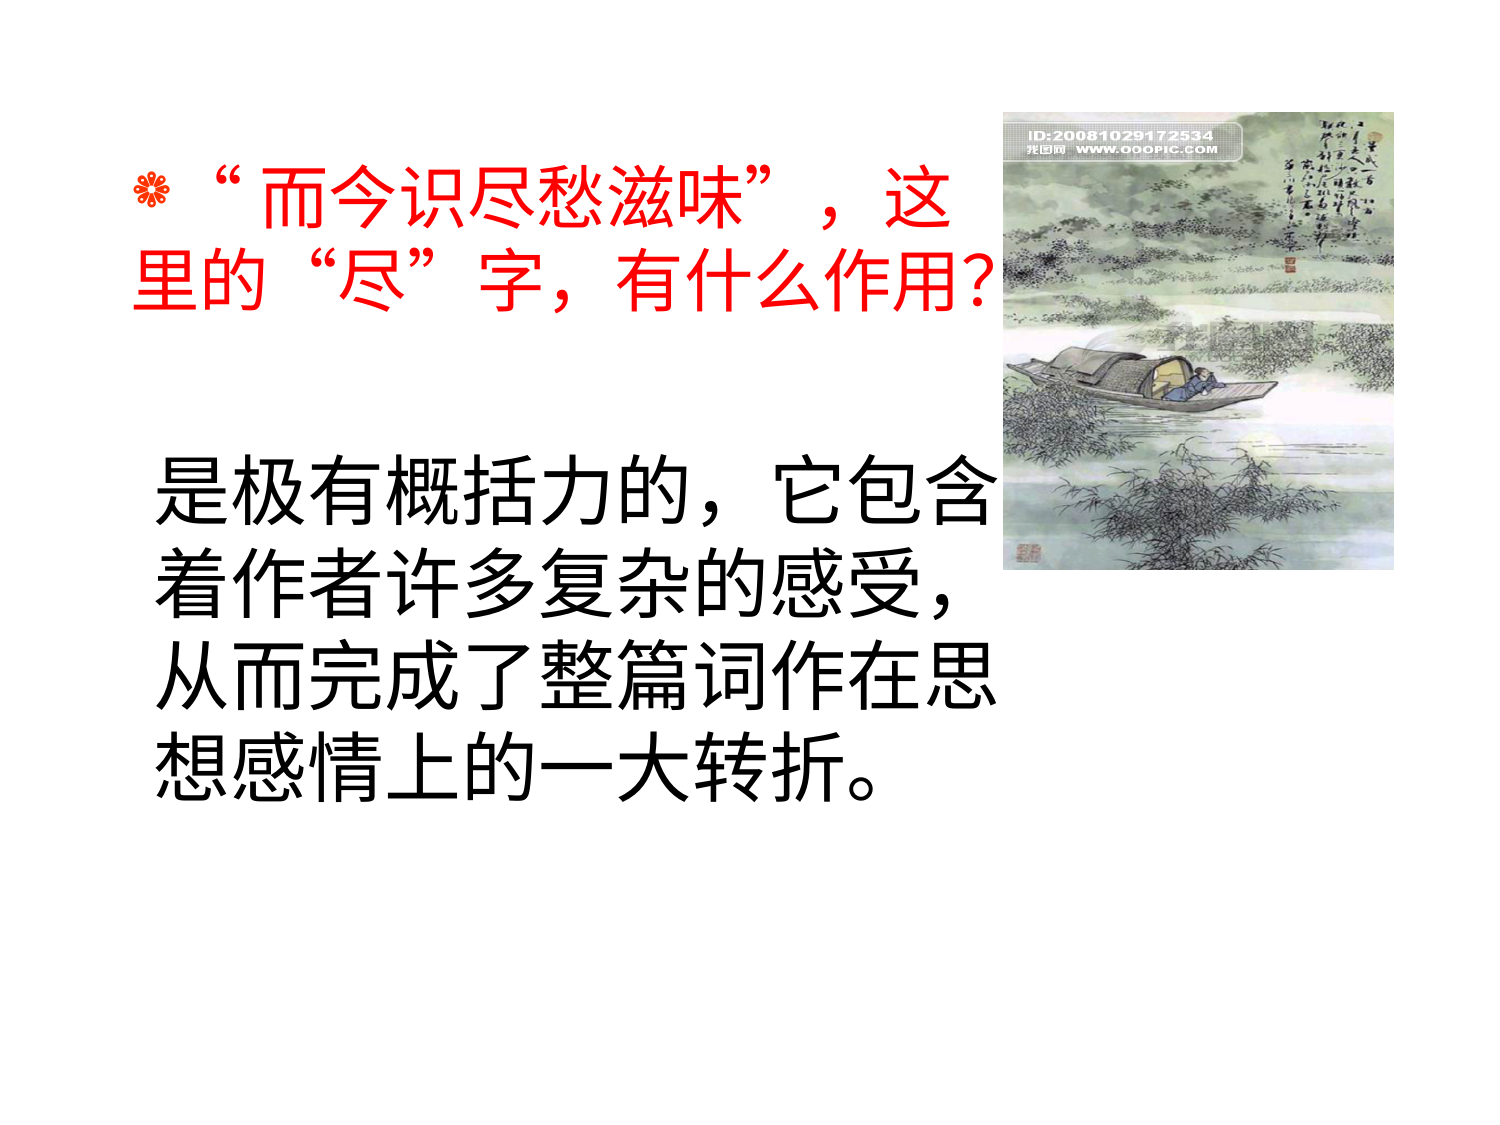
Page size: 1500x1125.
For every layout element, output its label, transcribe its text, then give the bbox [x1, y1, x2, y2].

text_box 是极有概括力的，它包含着作者许多复杂的感受，从而完成了整篇词作在思想感情上的一大转折。 [138, 435, 1027, 820]
picture [1003, 112, 1394, 570]
text_box “而今识尽愁滋味”，这里的“尽”字，有什么作用？ [115, 147, 1003, 328]
